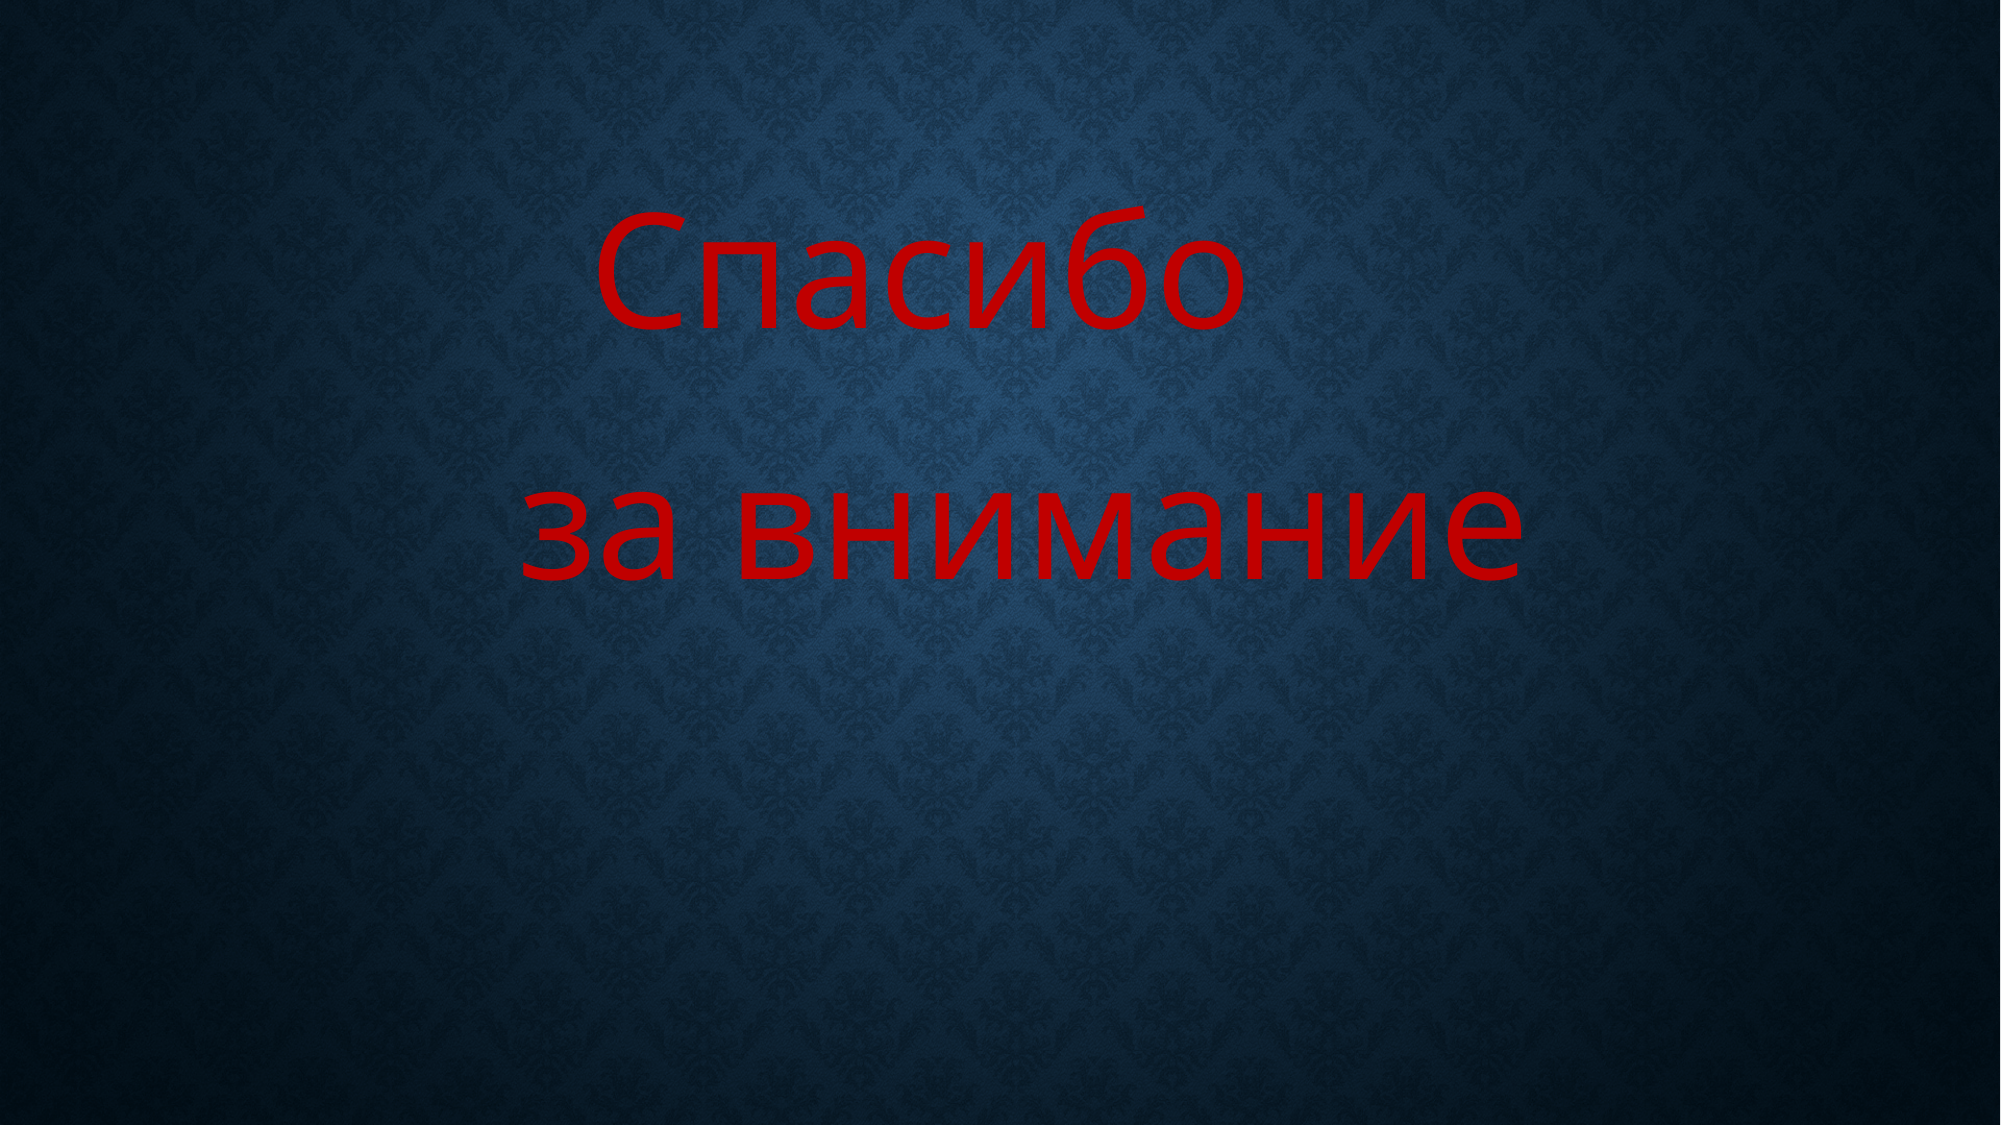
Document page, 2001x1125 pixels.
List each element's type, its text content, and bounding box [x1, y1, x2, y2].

list Спасибо за внимание [122, 122, 1719, 622]
